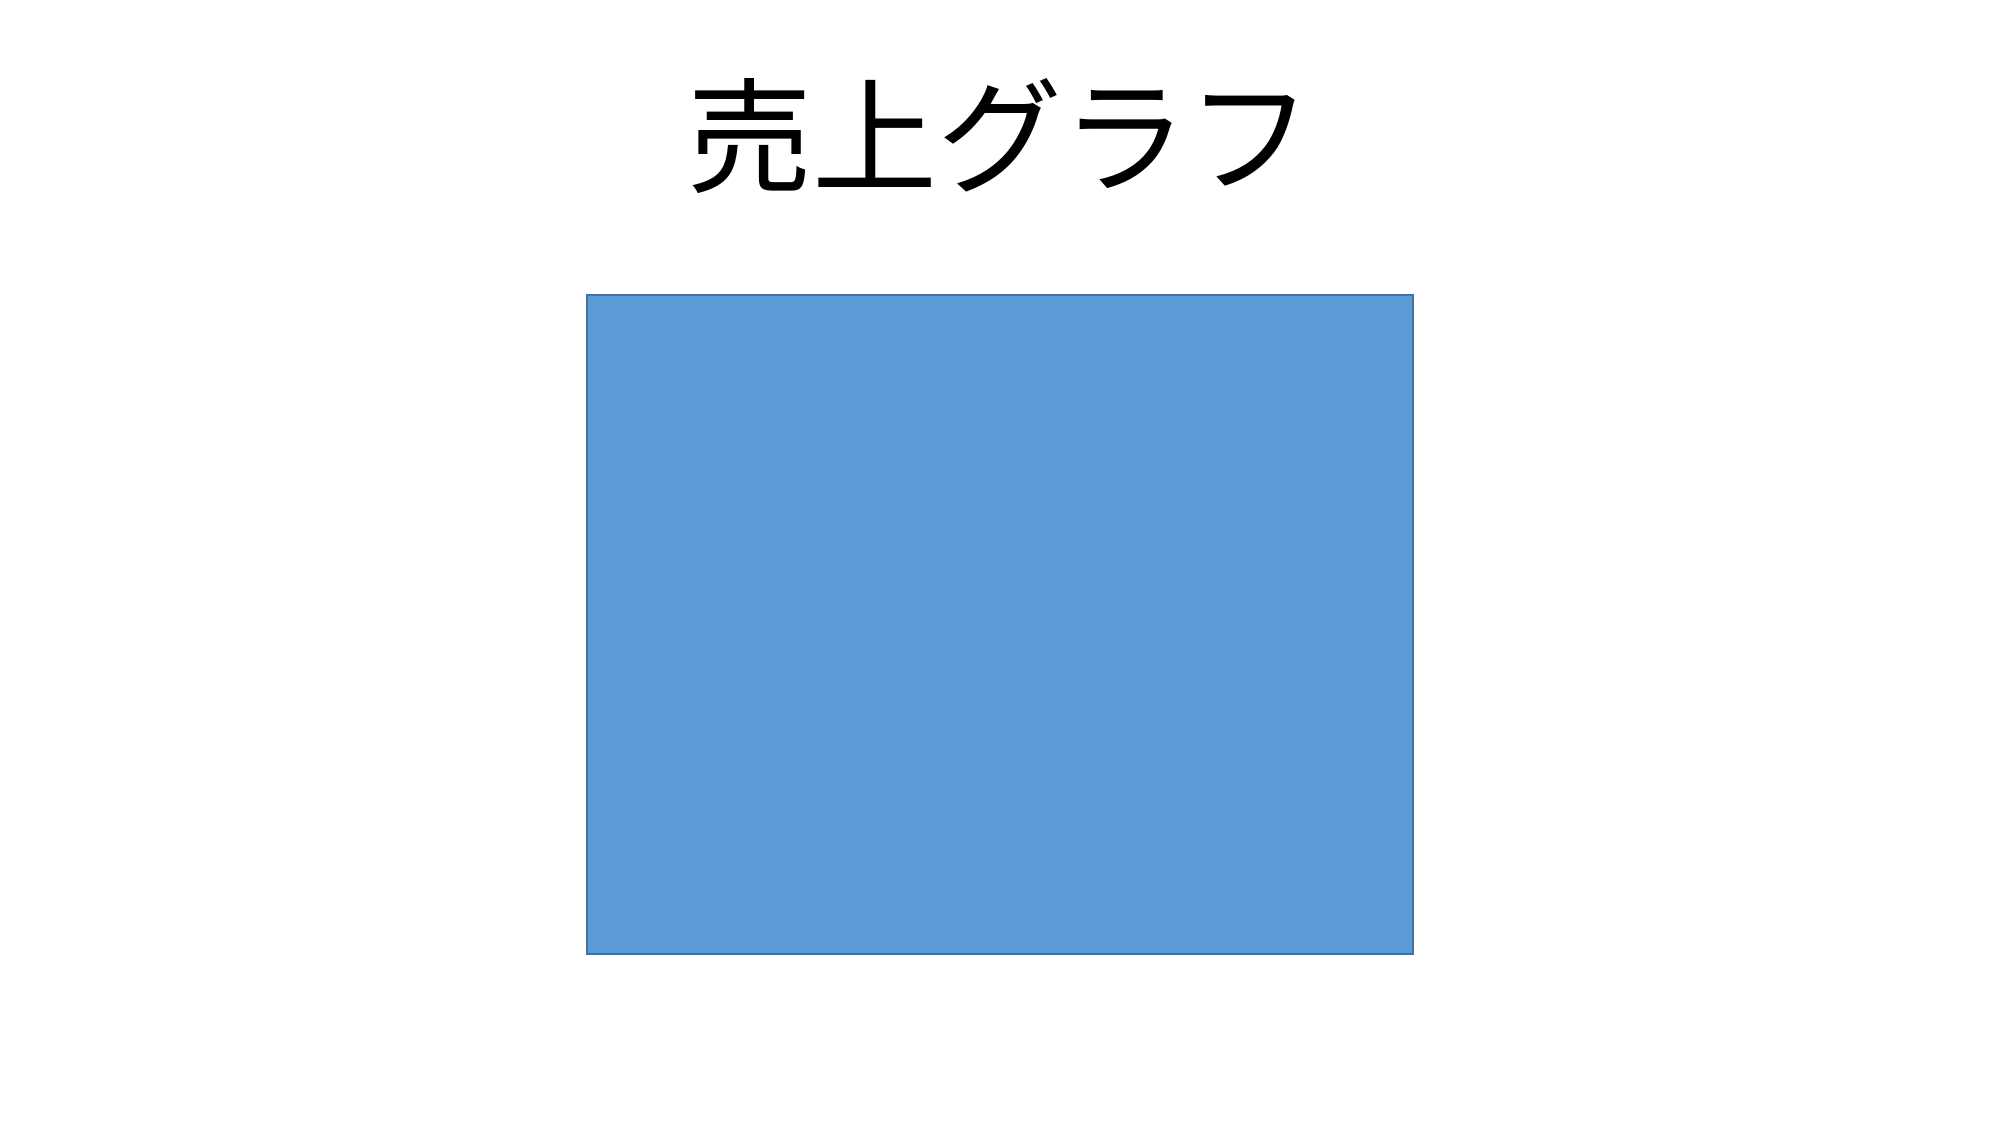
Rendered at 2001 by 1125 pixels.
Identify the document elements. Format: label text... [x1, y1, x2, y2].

title 売上グラフ [249, 50, 1750, 218]
text_box [586, 294, 1414, 955]
